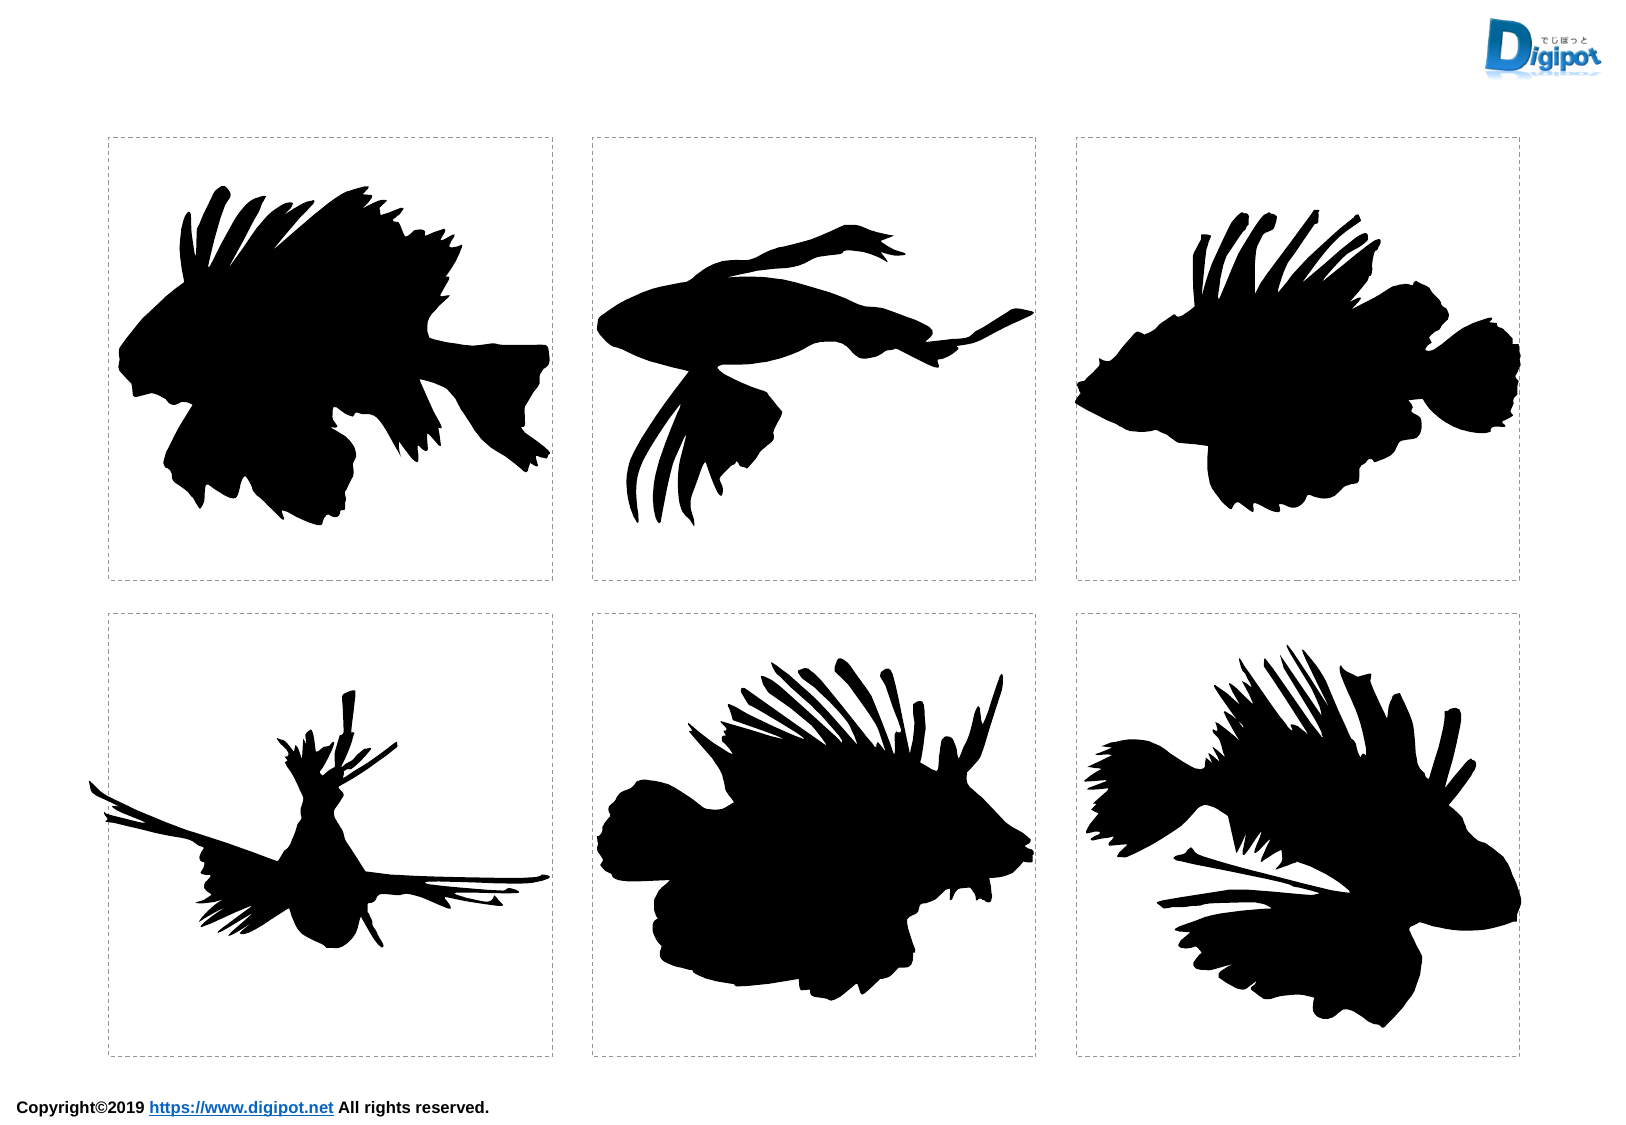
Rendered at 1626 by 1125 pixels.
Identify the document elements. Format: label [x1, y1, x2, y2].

text_box [1075, 209, 1521, 513]
text_box [118, 185, 550, 526]
text_box [596, 658, 1034, 1001]
text_box [88, 690, 550, 949]
text_box [596, 224, 1034, 527]
text_box [1084, 644, 1522, 1028]
picture [1485, 18, 1602, 82]
